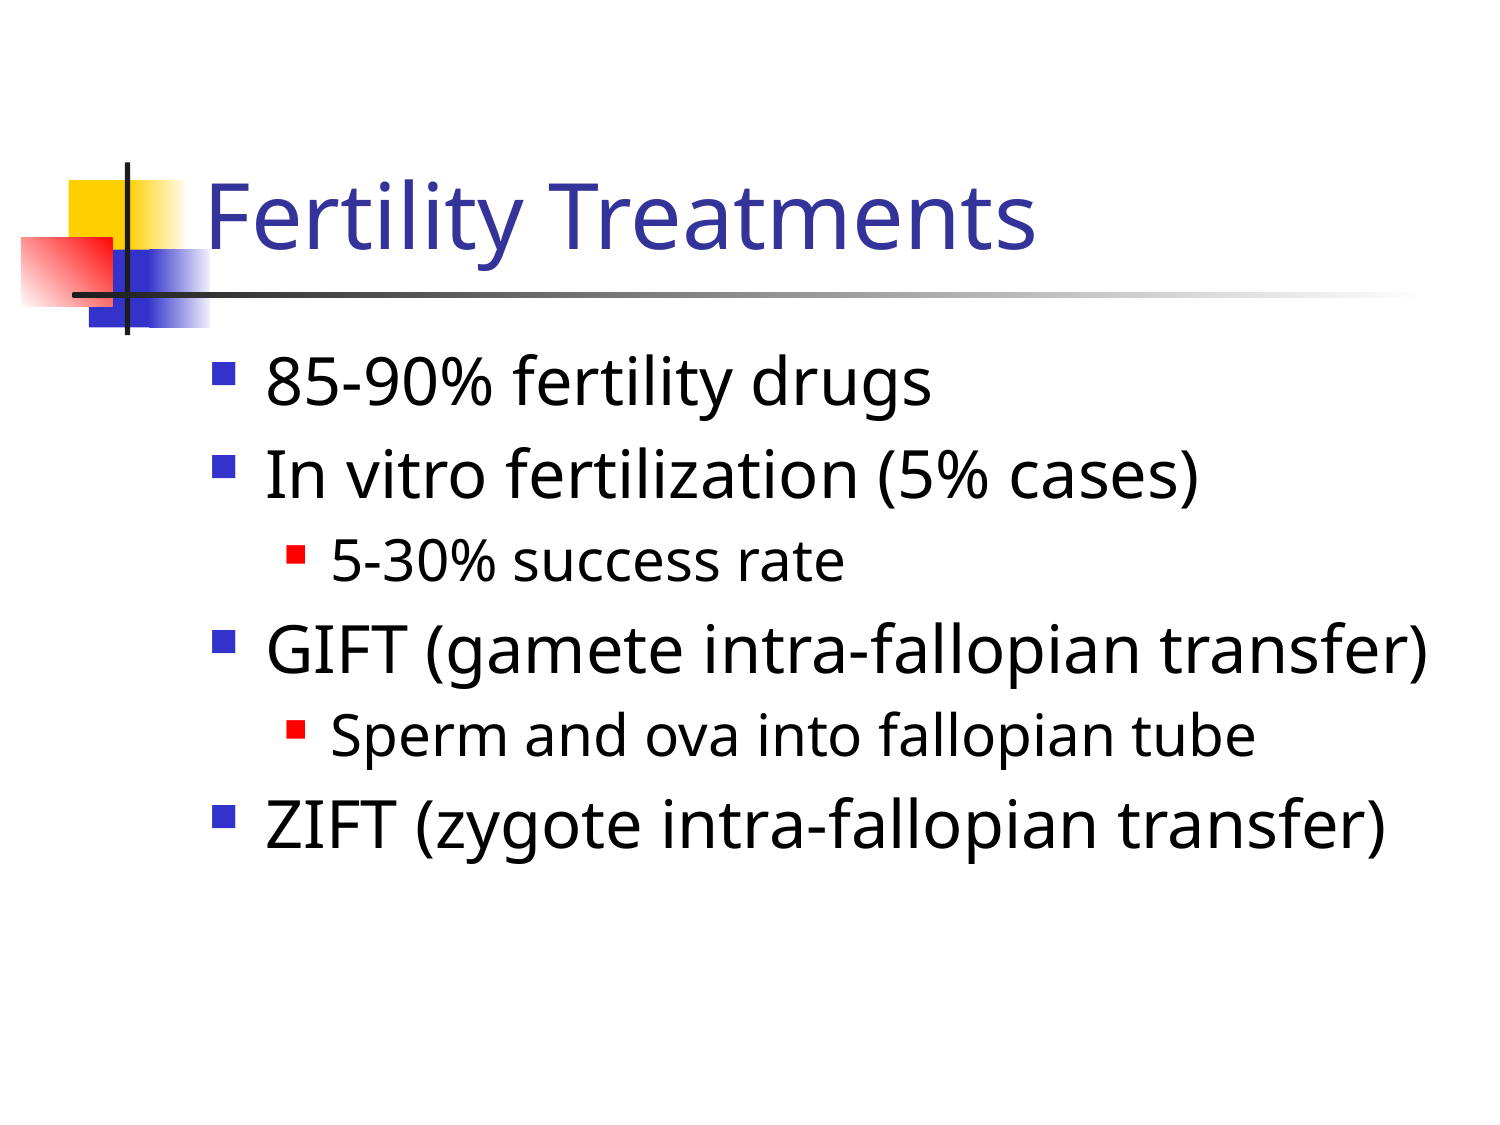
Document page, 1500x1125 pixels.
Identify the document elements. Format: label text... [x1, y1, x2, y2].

title Fertility Treatments [188, 35, 1468, 275]
list 85-90% fertility drugs In vitro fertilization (5% cases) 5-30% success rate GIFT (gamete intra-fallopian transfer) Sperm and ova into fallopian tube ZIFT (zygote intra-fallopian transfer) [193, 331, 1469, 1006]
